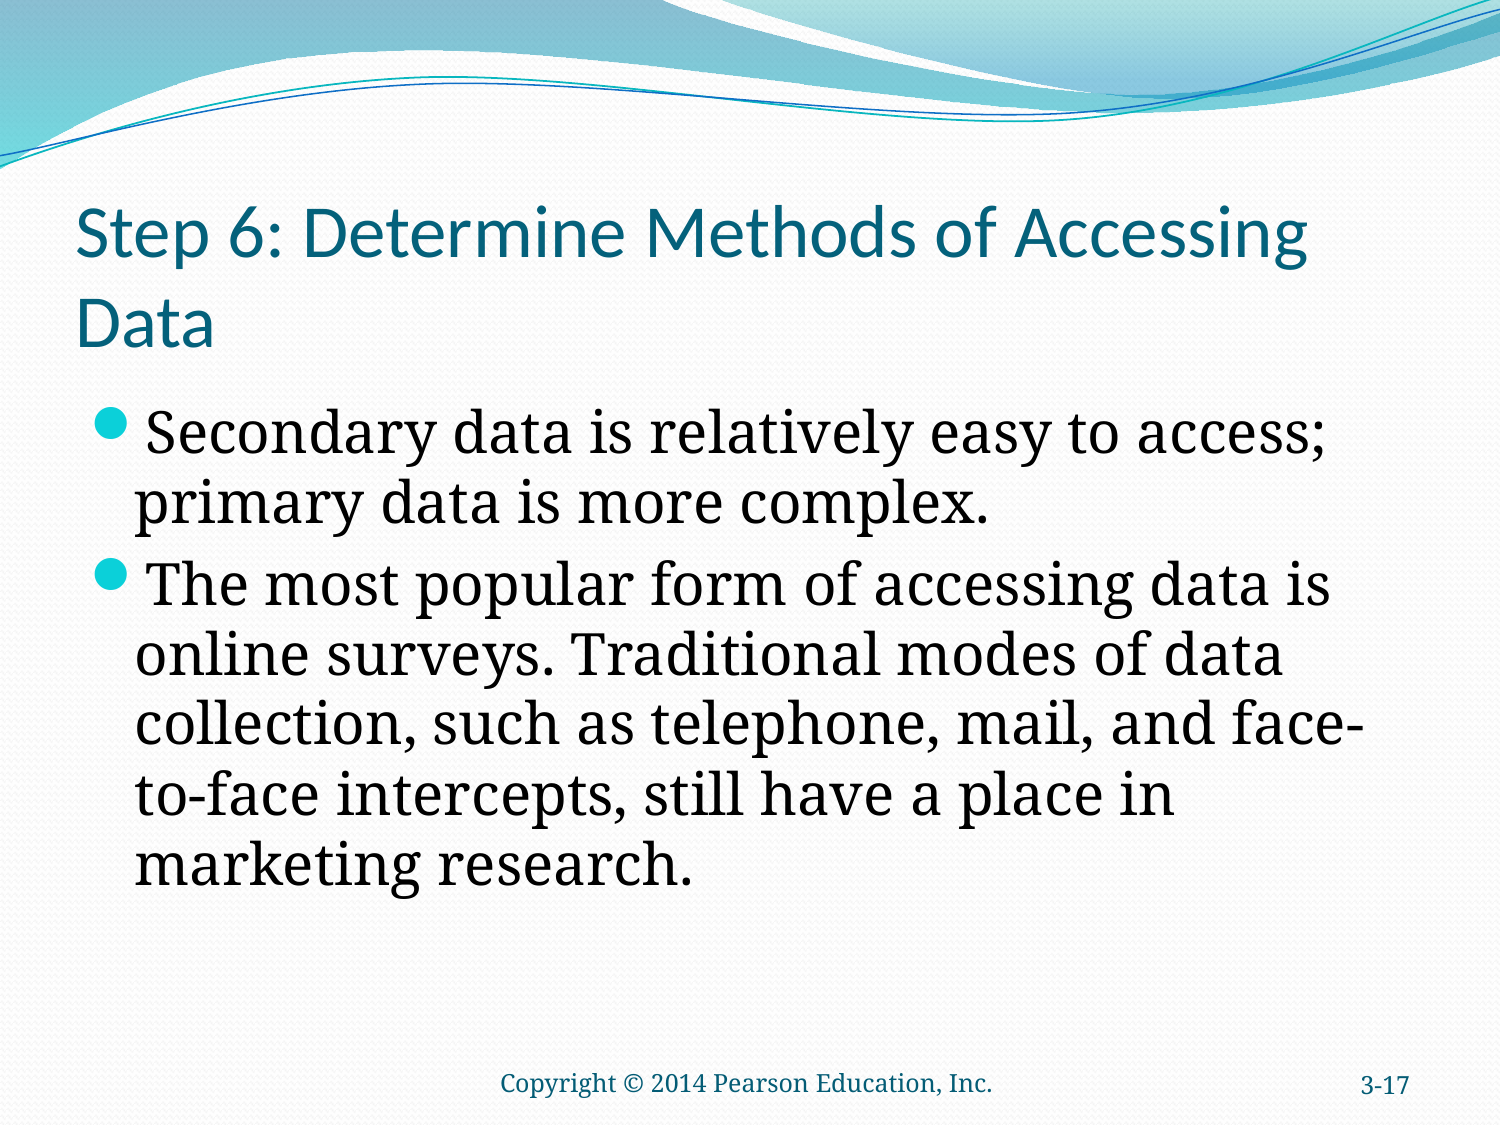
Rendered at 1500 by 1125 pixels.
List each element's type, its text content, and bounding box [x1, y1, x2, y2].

list Secondary data is relatively easy to access; primary data is more complex. The most popular form of accessing data is online surveys. Traditional modes of data collection, such as telephone, mail, and face-to-face intercepts, still have a place in marketing research. [74, 387, 1426, 1108]
title Step 6: Determine Methods of Accessing Data [74, 174, 1426, 363]
